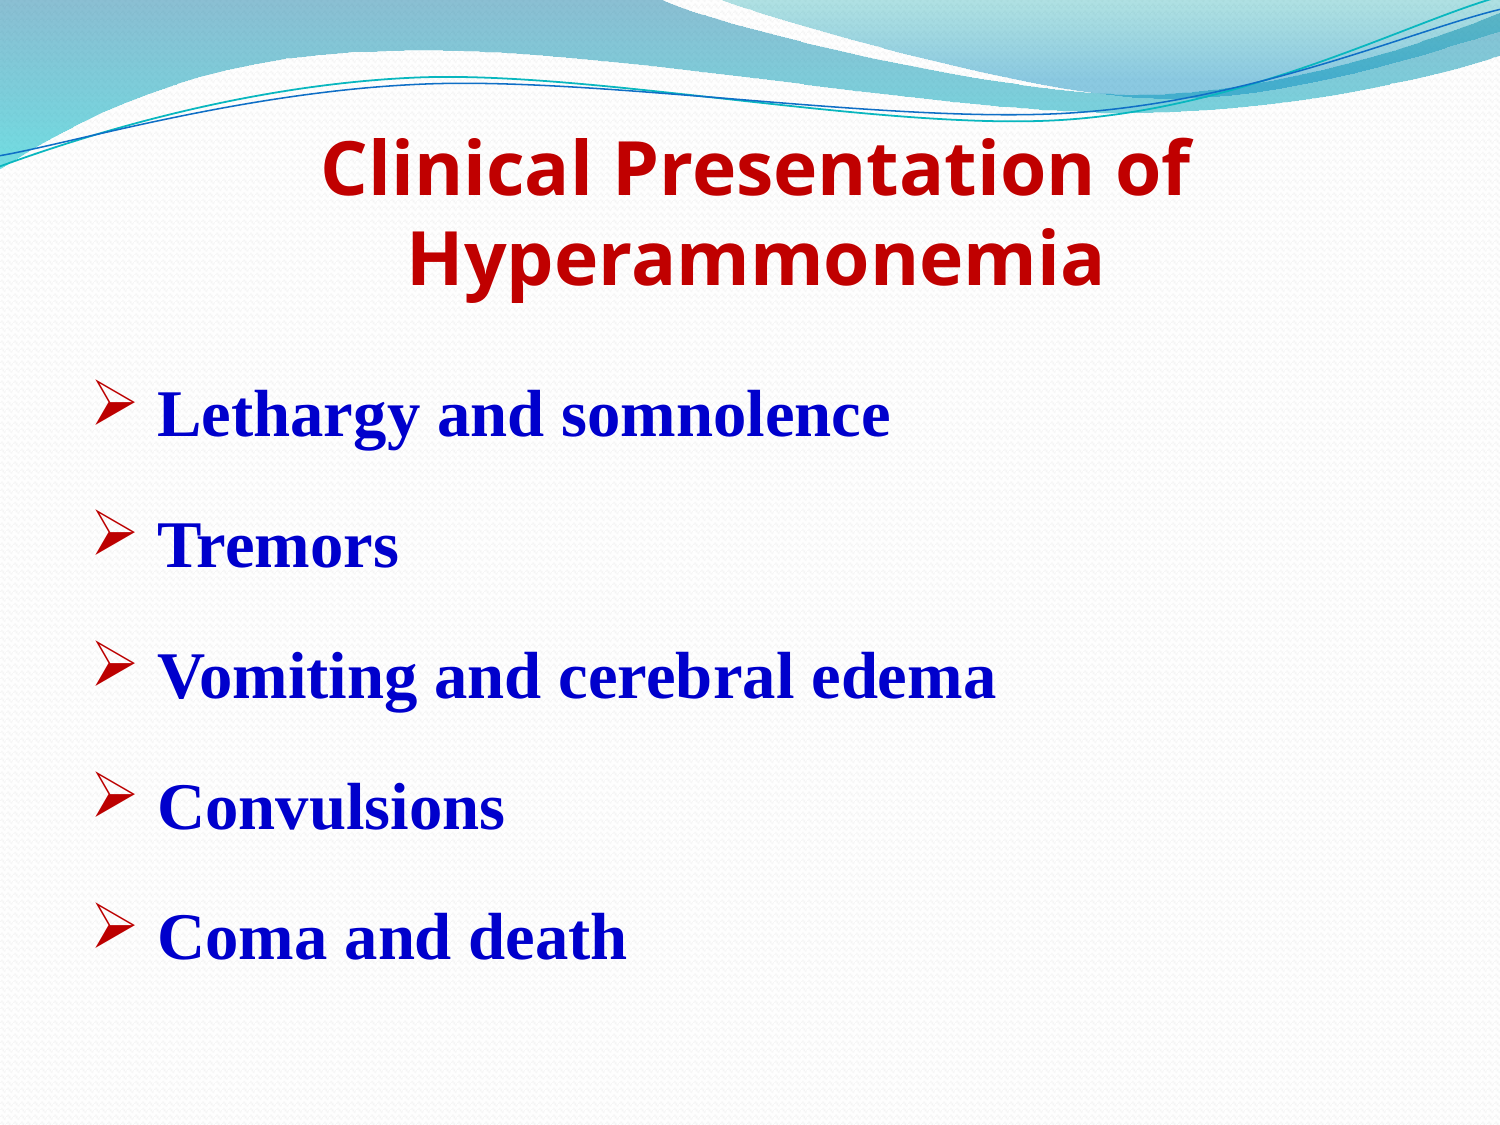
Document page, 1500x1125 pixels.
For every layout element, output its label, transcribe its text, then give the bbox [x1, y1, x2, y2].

list Lethargy and somnolence Tremors Vomiting and cerebral edema Convulsions Coma and death [74, 362, 1451, 1026]
title Clinical Presentation of Hyperammonemia [49, 171, 1463, 301]
